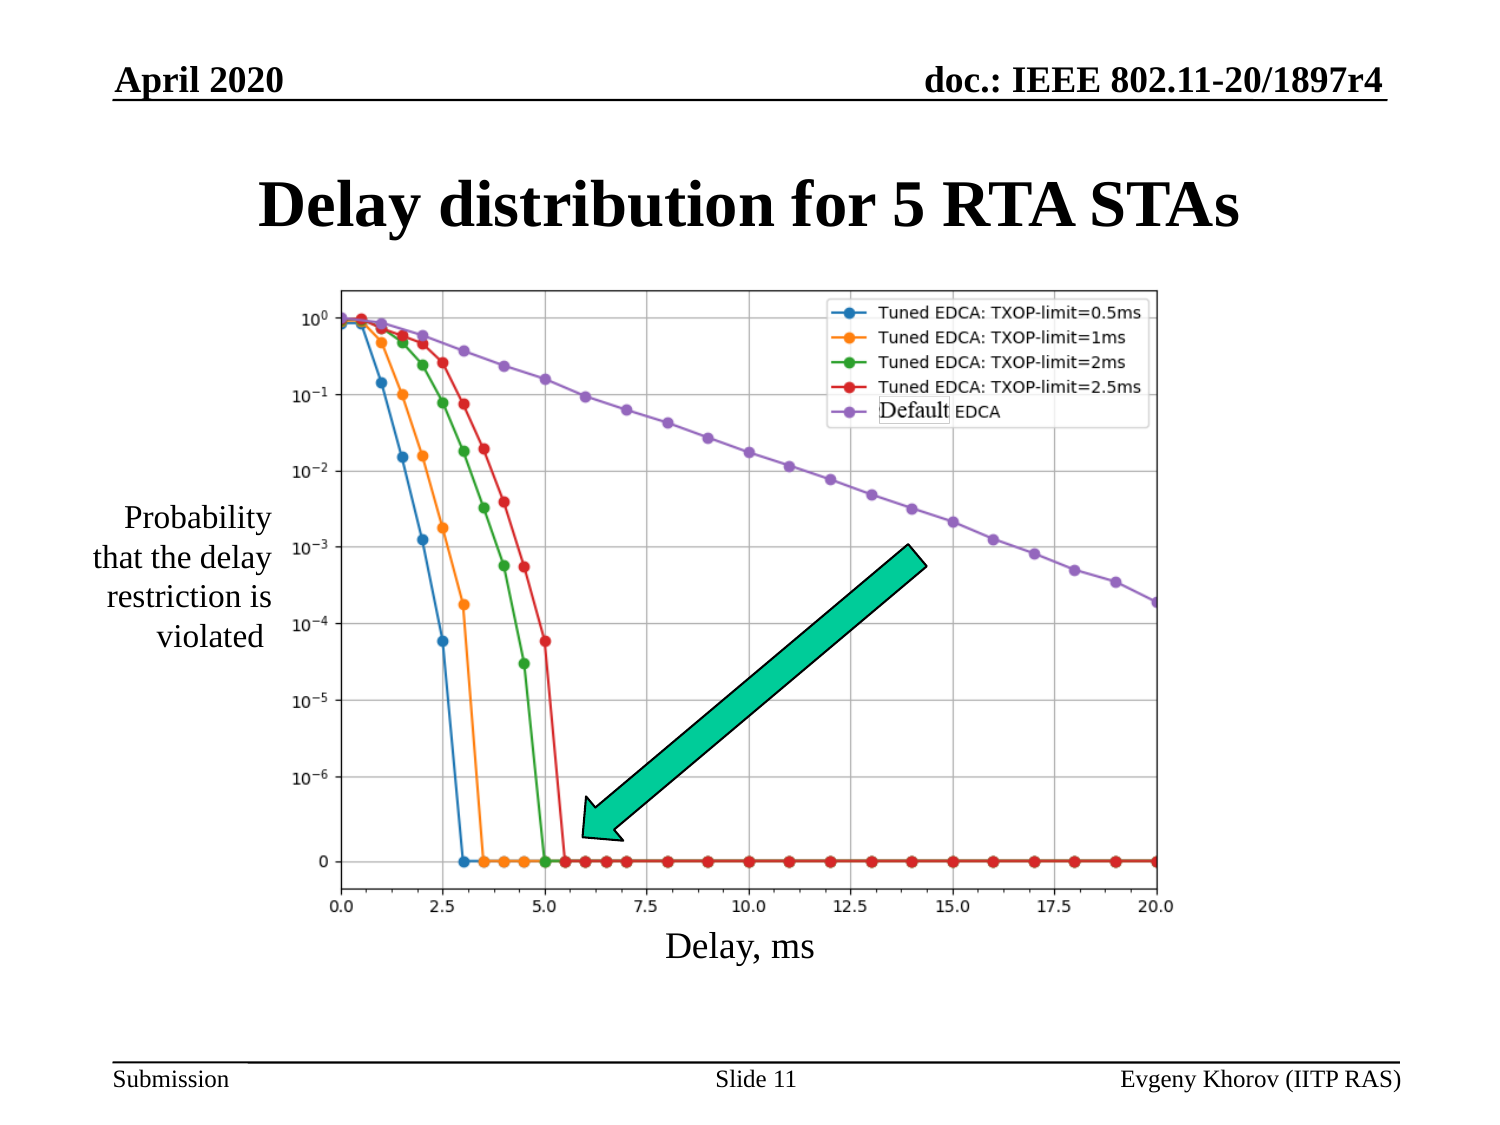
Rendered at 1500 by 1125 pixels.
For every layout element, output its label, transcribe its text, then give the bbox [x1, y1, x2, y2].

picture [249, 287, 1193, 926]
footer Evgeny Khorov (IITP RAS) [949, 1061, 1402, 1093]
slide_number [114, 54, 286, 101]
title Delay distribution for 5 RTA STAs [112, 112, 1388, 288]
text_box Probability that the delay restriction is violated [65, 487, 244, 662]
slide_number 11 [712, 1061, 800, 1093]
text_box Delay, ms [650, 935, 880, 966]
